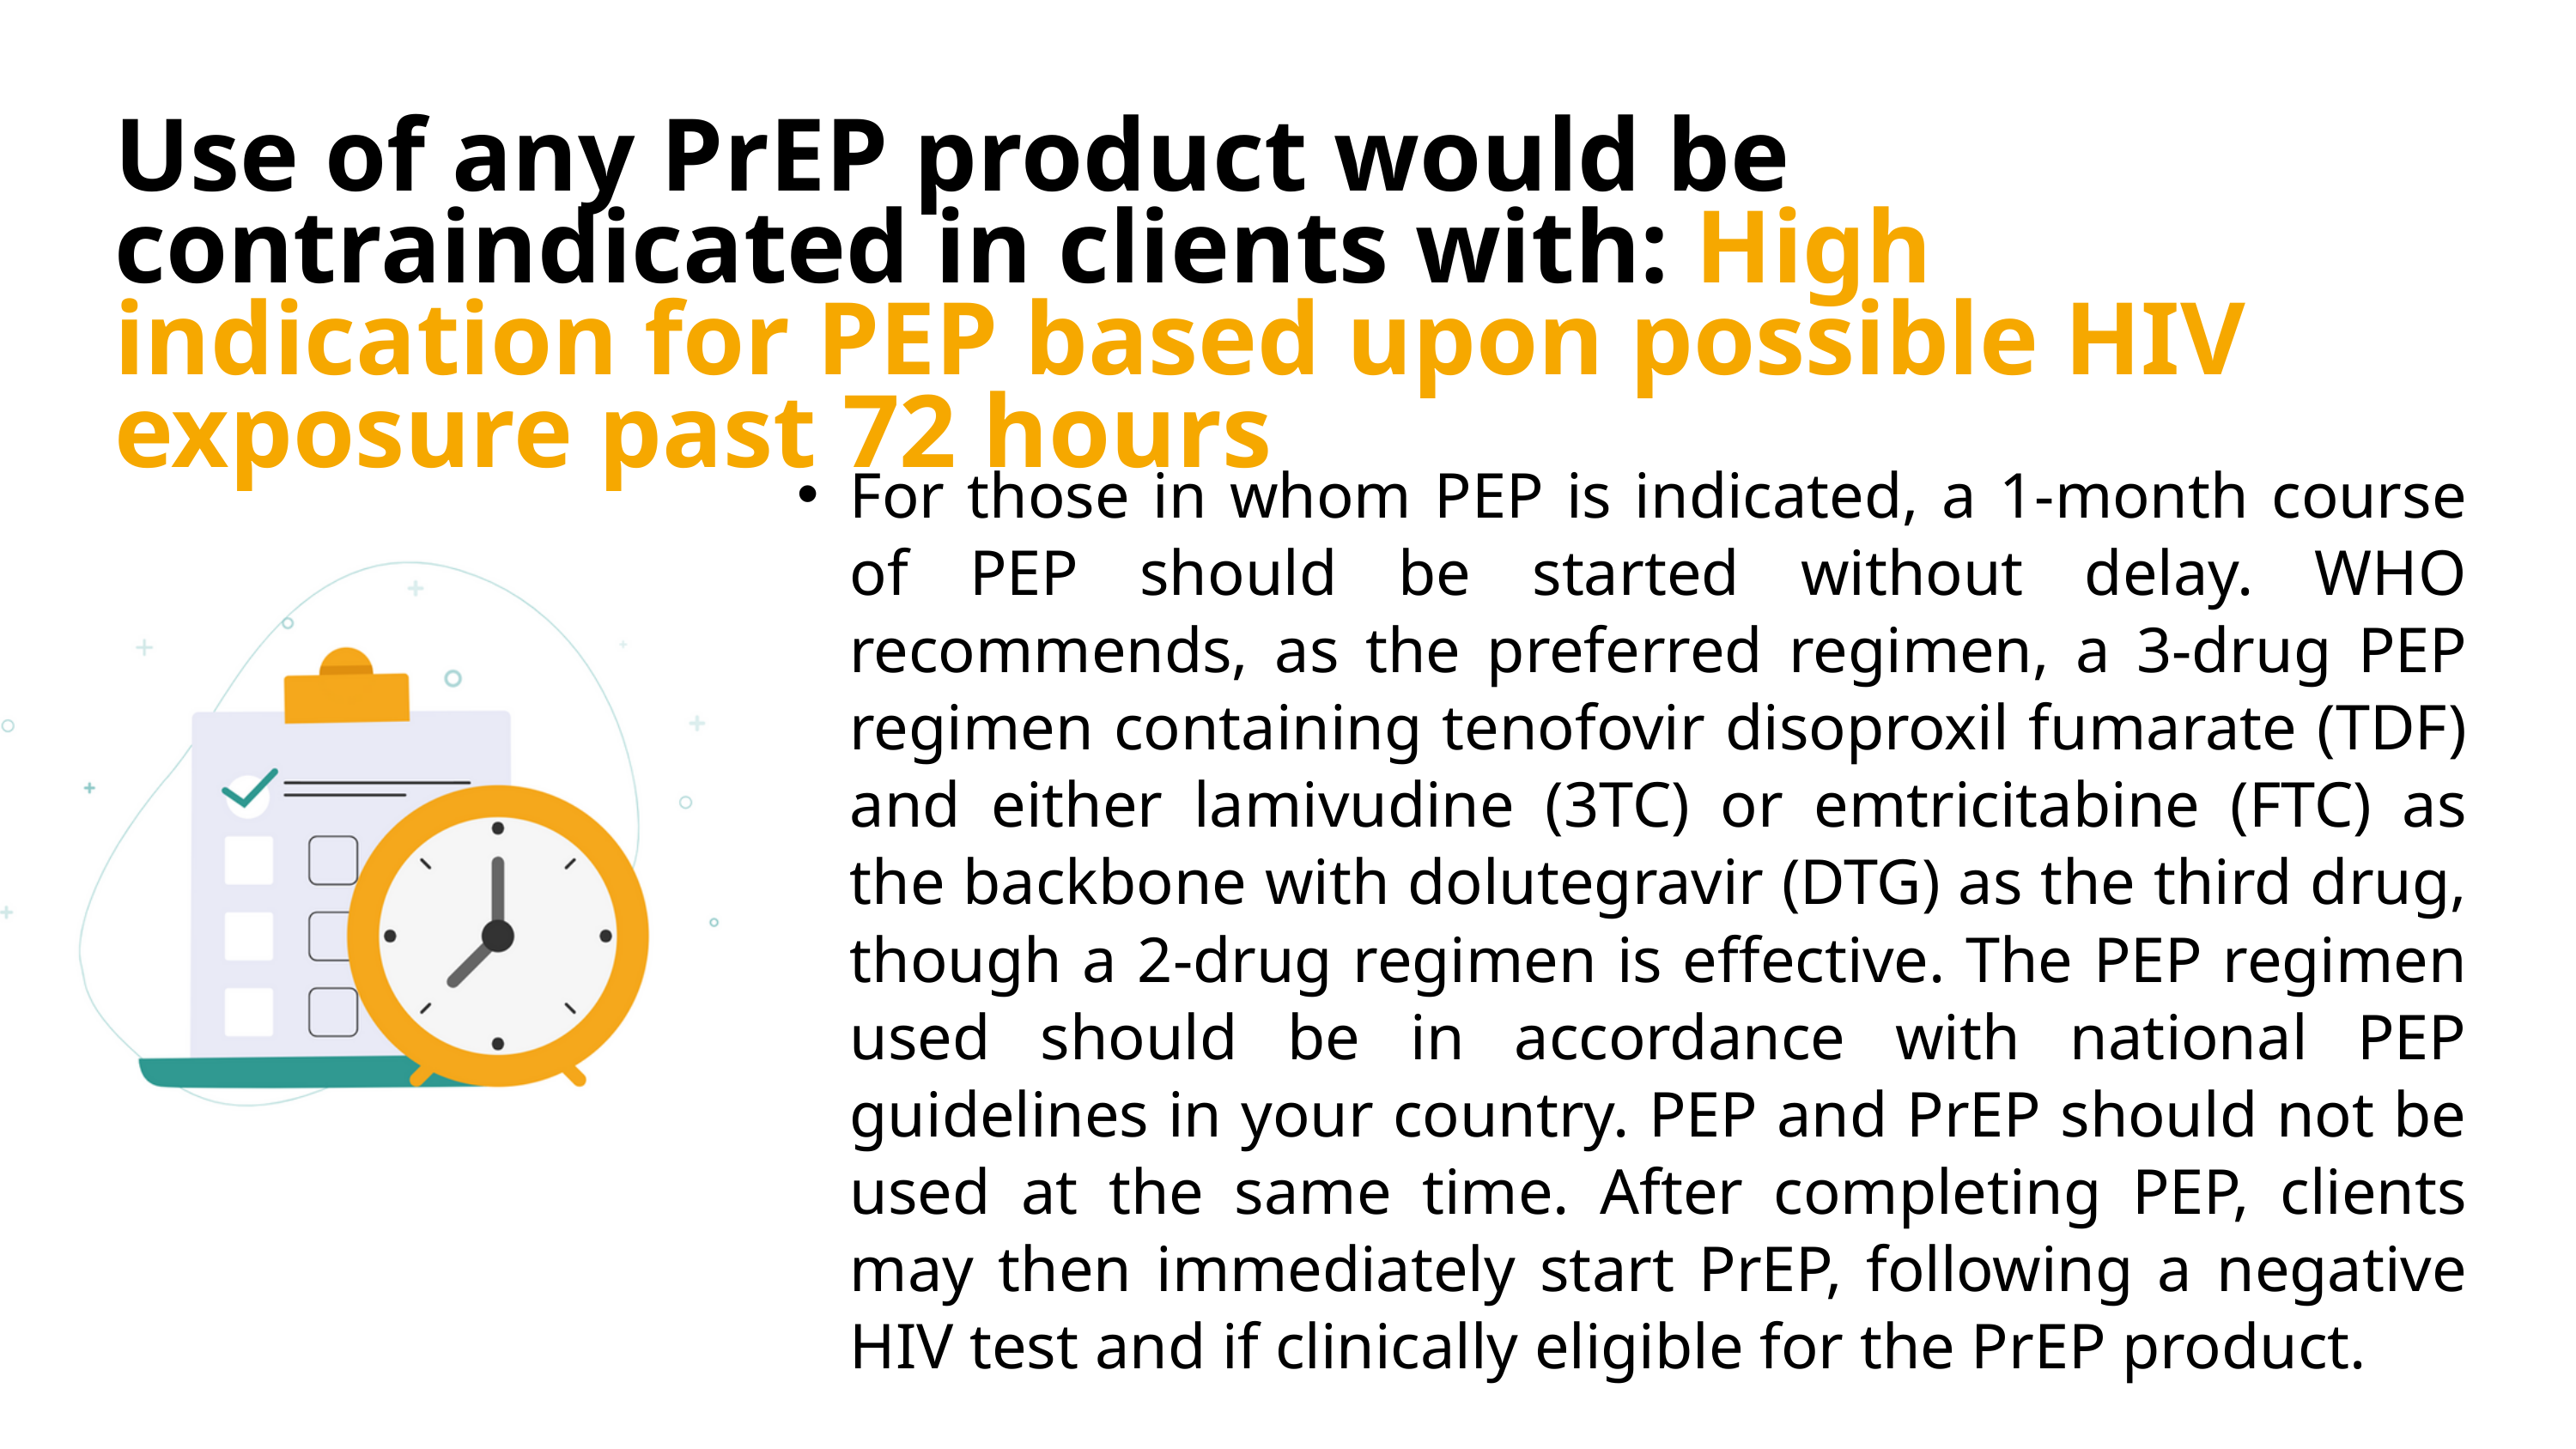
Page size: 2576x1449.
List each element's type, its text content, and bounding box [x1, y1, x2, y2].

text_box Use of any PrEP product would be contraindicated in clients with: High indication for PEP based upon possible HIV exposure past 72 hours [114, 118, 2432, 579]
text_box [0, 559, 745, 1119]
text_box For those in whom PEP is indicated, a 1-month course of PEP should be started without delay. WHO recommends, as the preferred regimen, a 3-drug PEP regimen containing tenofovir disoproxil fumarate (TDF) and either lamivudine (3TC) or emtricitabine (FTC) as the backbone with dolutegravir (DTG) as the third drug, though a 2-drug regimen is effective. The PEP regimen used should be in accordance with national PEP guidelines in your country. PEP and PrEP should not be used at the same time. After completing PEP, clients may then immediately start PrEP, following a negative HIV test and if clinically eligible for the PrEP product. [744, 452, 2467, 1449]
